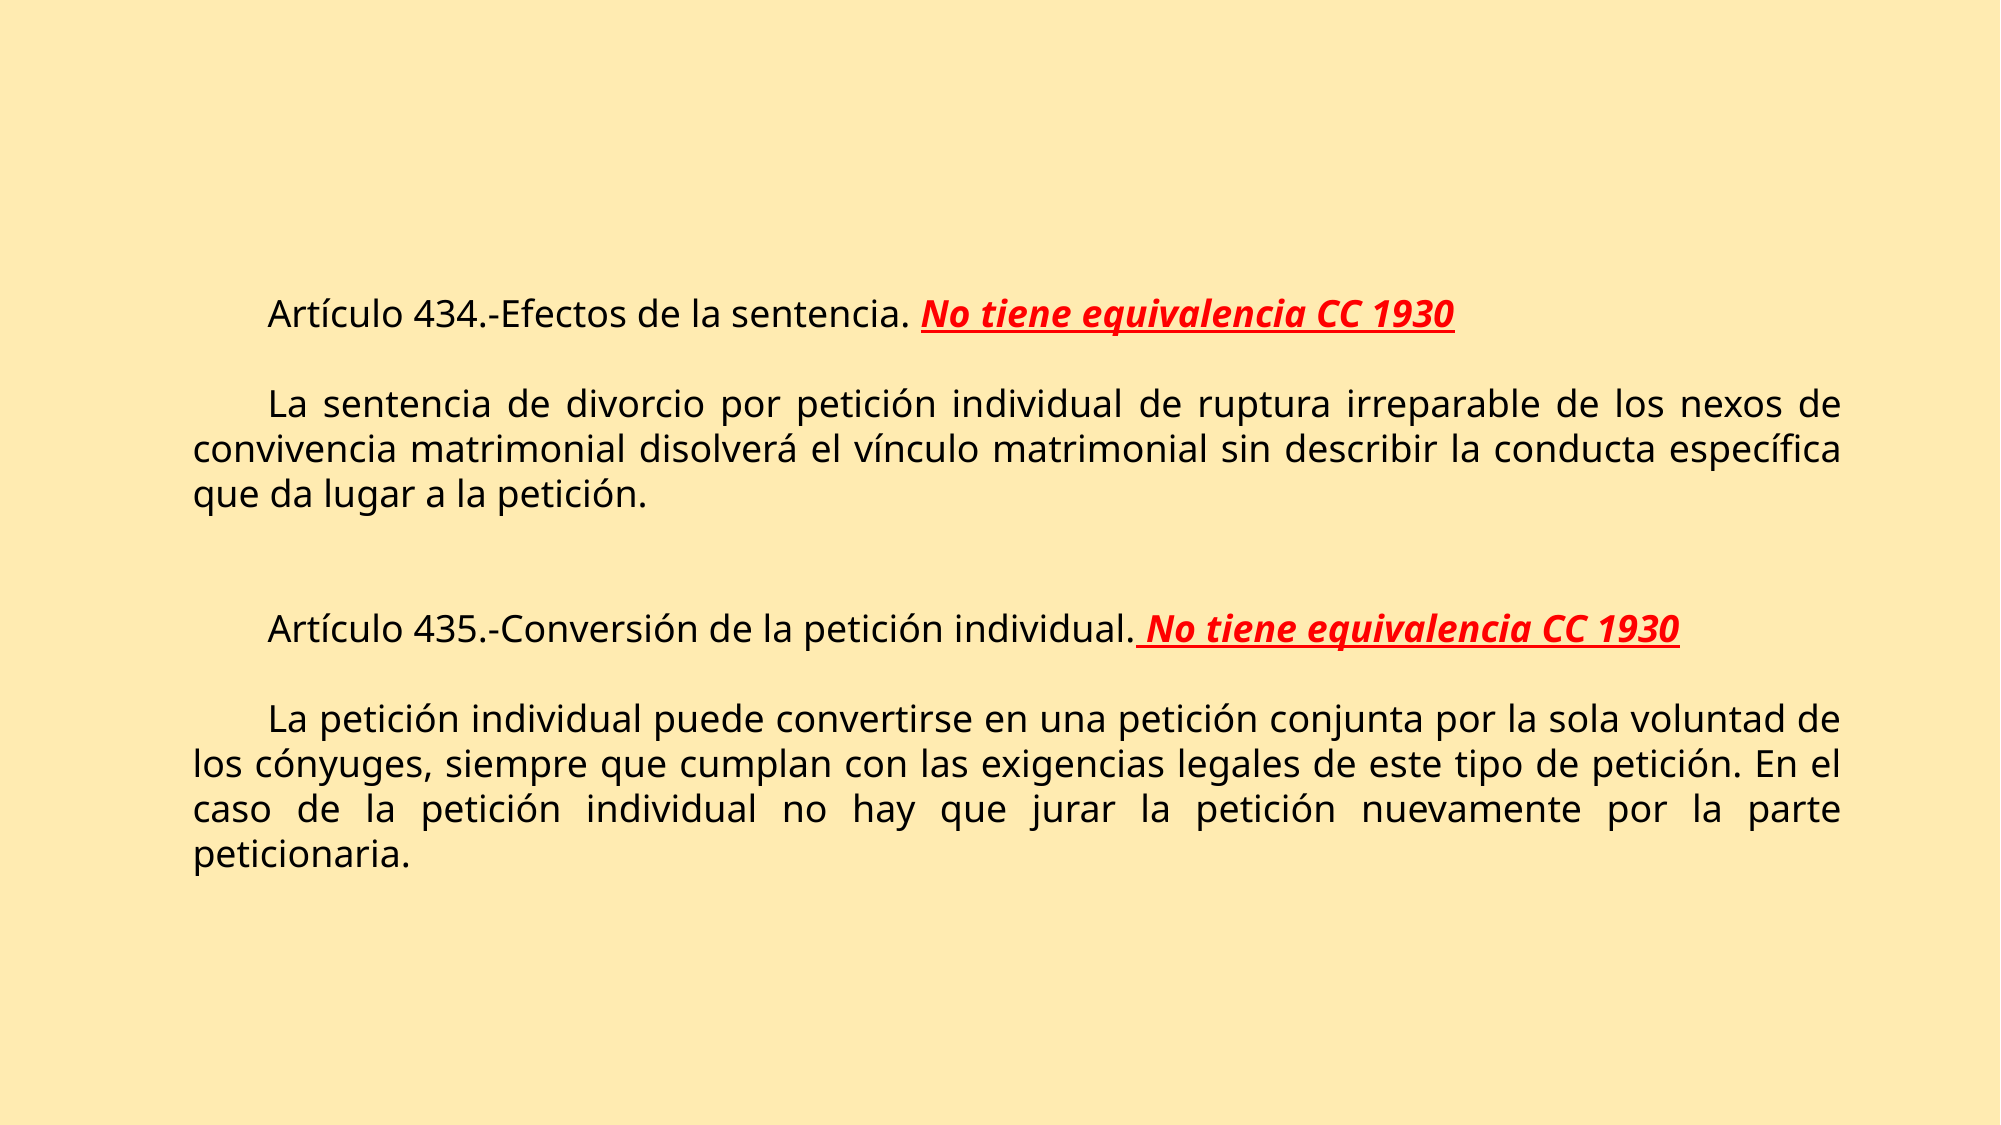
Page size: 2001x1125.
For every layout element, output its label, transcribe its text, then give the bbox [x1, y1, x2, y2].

text_box Artículo 434.-Efectos de la sentencia. No tiene equivalencia CC 1930 La sentencia de divorcio por petición individual de ruptura irreparable de los nexos de convivencia matrimonial disolverá el vínculo matrimonial sin describir la conducta específica que da lugar a la petición. Artículo 435.-Conversión de la petición individual. No tiene equivalencia CC 1930 La petición individual puede convertirse en una petición conjunta por la sola voluntad de los cónyuges, siempre que cumplan con las exigencias legales de este tipo de petición. En el caso de la petición individual no hay que jurar la petición nuevamente por la parte peticionaria. [177, 282, 1858, 882]
